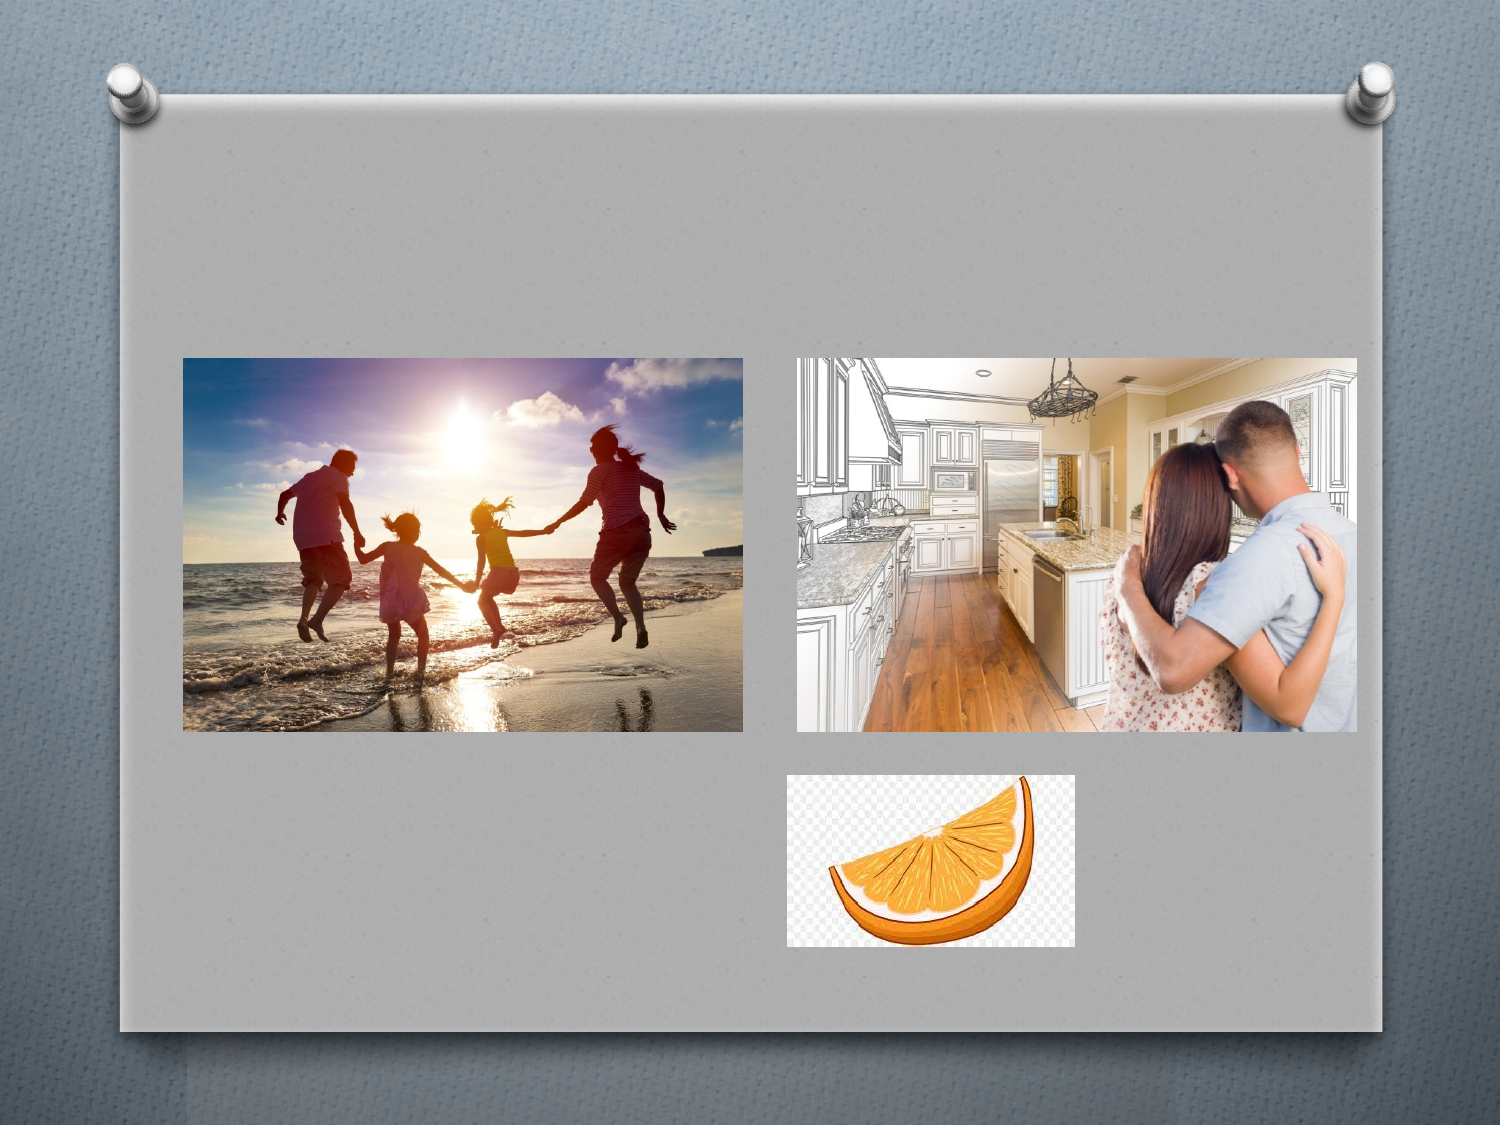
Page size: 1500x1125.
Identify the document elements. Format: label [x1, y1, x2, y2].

picture [787, 775, 1075, 947]
picture [1317, 35, 1439, 156]
picture [182, 358, 743, 732]
picture [75, 29, 198, 153]
picture [796, 358, 1357, 732]
